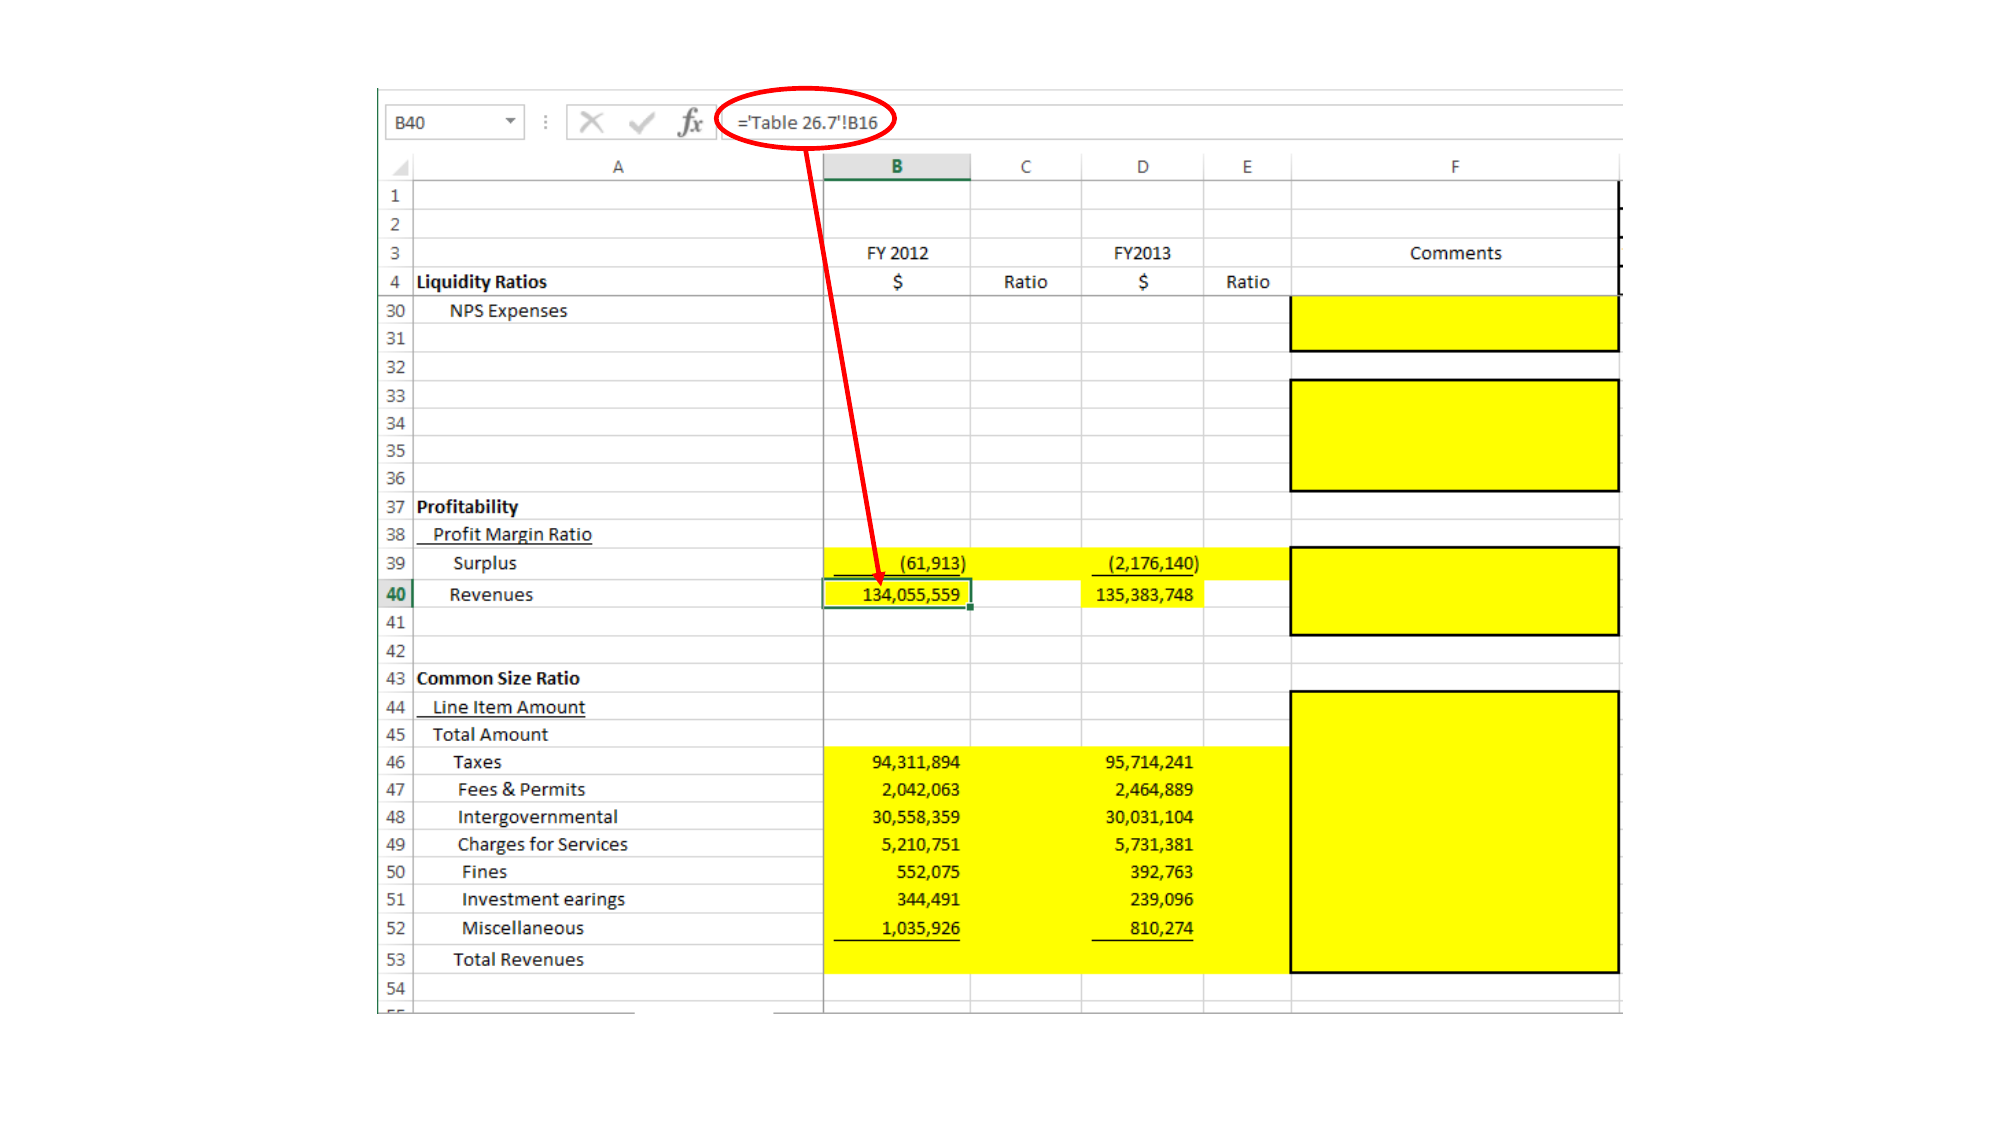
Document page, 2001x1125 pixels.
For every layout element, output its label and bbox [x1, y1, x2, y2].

text_box [805, 148, 882, 587]
list [377, 88, 1623, 1014]
